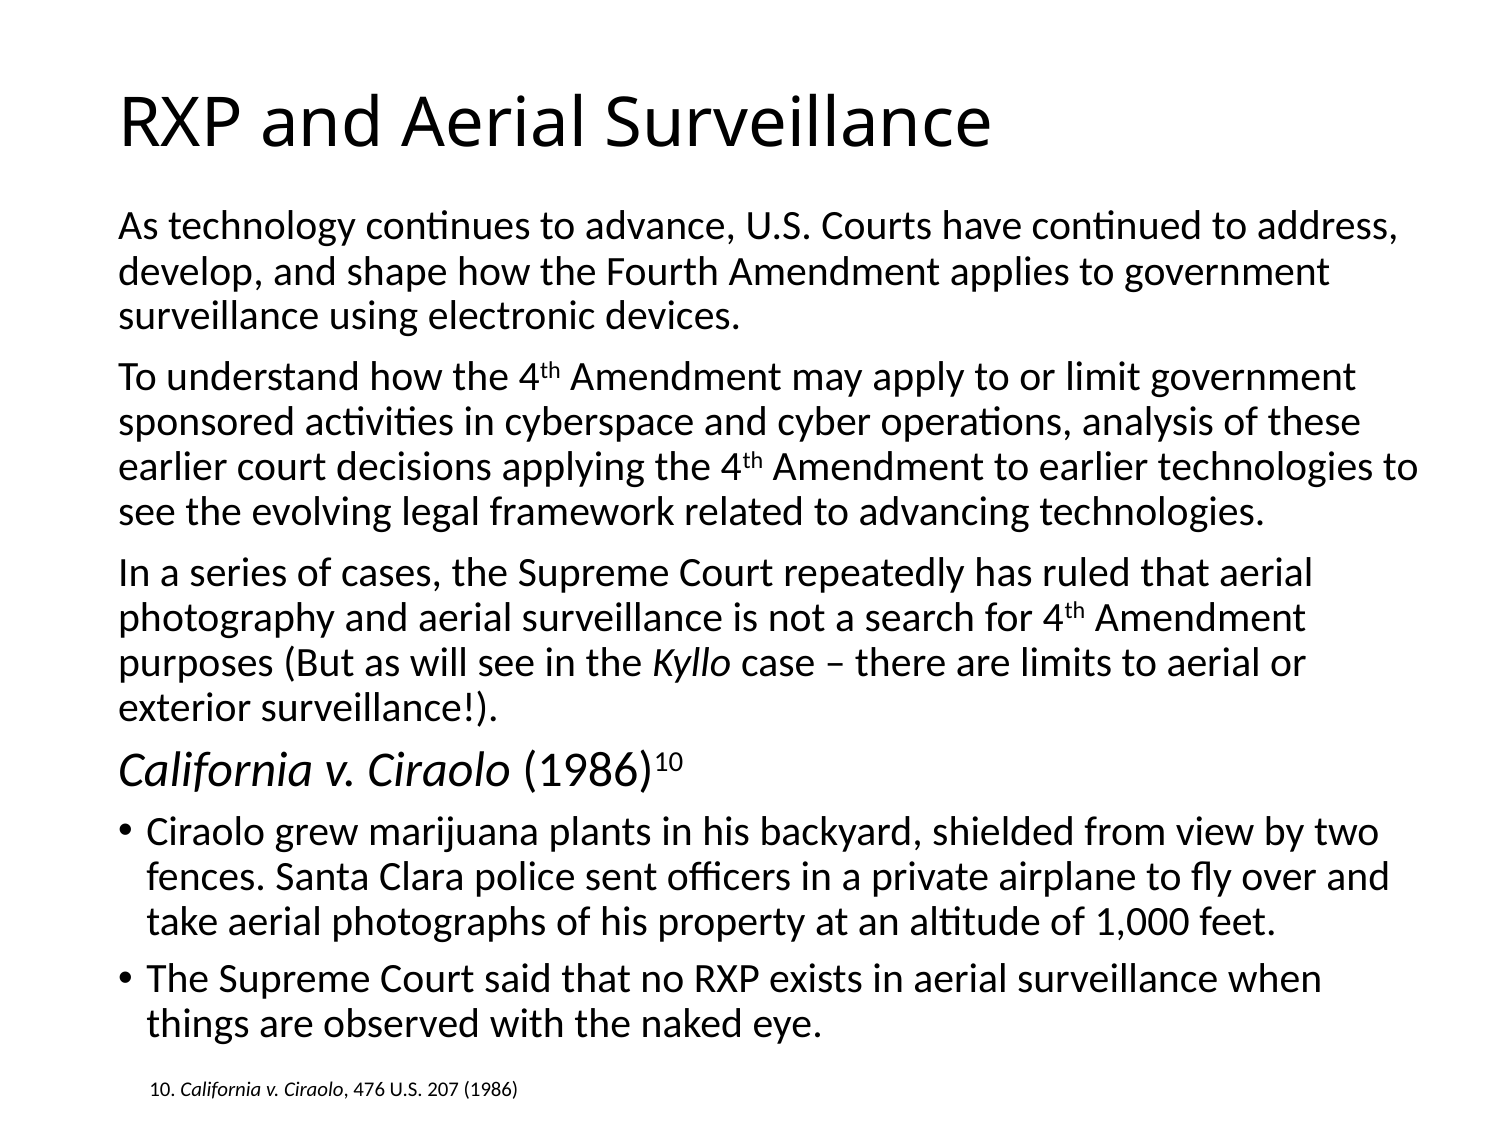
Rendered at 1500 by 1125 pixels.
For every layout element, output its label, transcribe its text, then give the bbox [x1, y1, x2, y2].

text_box 10. California v. Ciraolo, 476 U.S. 207 (1986) [134, 1067, 1366, 1125]
title RXP and Aerial Surveillance [102, 29, 1398, 196]
list As technology continues to advance, U.S. Courts have continued to address, develop, and shape how the Fourth Amendment applies to government surveillance using electronic devices. To understand how the 4th Amendment may apply to or limit government sponsored activities in cyberspace and cyber operations, analysis of these earlier court decisions applying the 4th Amendment to earlier technologies to see the evolving legal framework related to advancing technologies. In a series of cases, the Supreme Court repeatedly has ruled that aerial photography and aerial surveillance is not a search for 4th Amendment purposes (But as will see in the Kyllo case – there are limits to aerial or exterior surveillance!). California v. Ciraolo (1986)10 Ciraolo grew marijuana plants in his backyard, shielded from view by two fences. Santa Clara police sent officers in a private airplane to fly over and take aerial photographs of his property at an altitude of 1,000 feet. The Supreme Court said that no RXP exists in aerial surveillance when things are observed with the naked eye. [102, 196, 1441, 1101]
